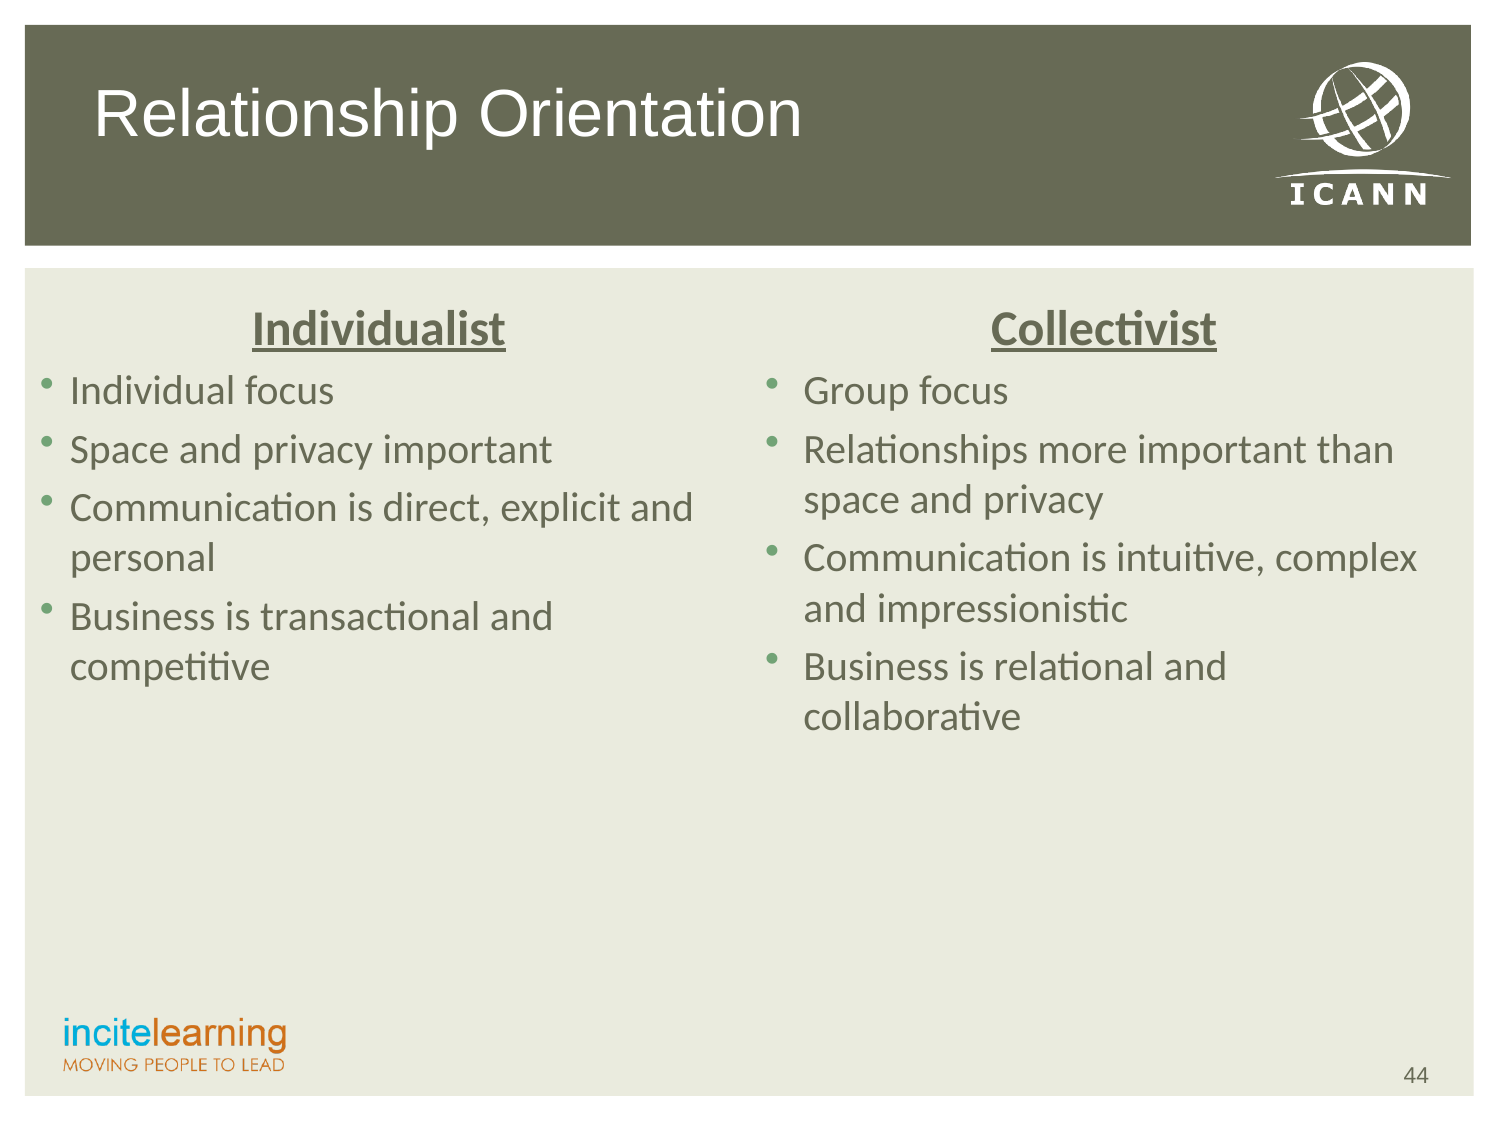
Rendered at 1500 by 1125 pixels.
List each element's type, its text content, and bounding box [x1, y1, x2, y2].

list Collectivist Group focus Relationships more important than space and privacy Communication is intuitive, complex and impressionistic Business is relational and collaborative [750, 287, 1459, 859]
list Individualist Individual focus Space and privacy important Communication is direct, explicit and personal Business is transactional and competitive [24, 287, 734, 920]
picture [62, 1012, 288, 1076]
picture [1273, 62, 1453, 205]
slide_number 44 [1370, 1049, 1469, 1097]
text_box Relationship Orientation [78, 62, 819, 158]
